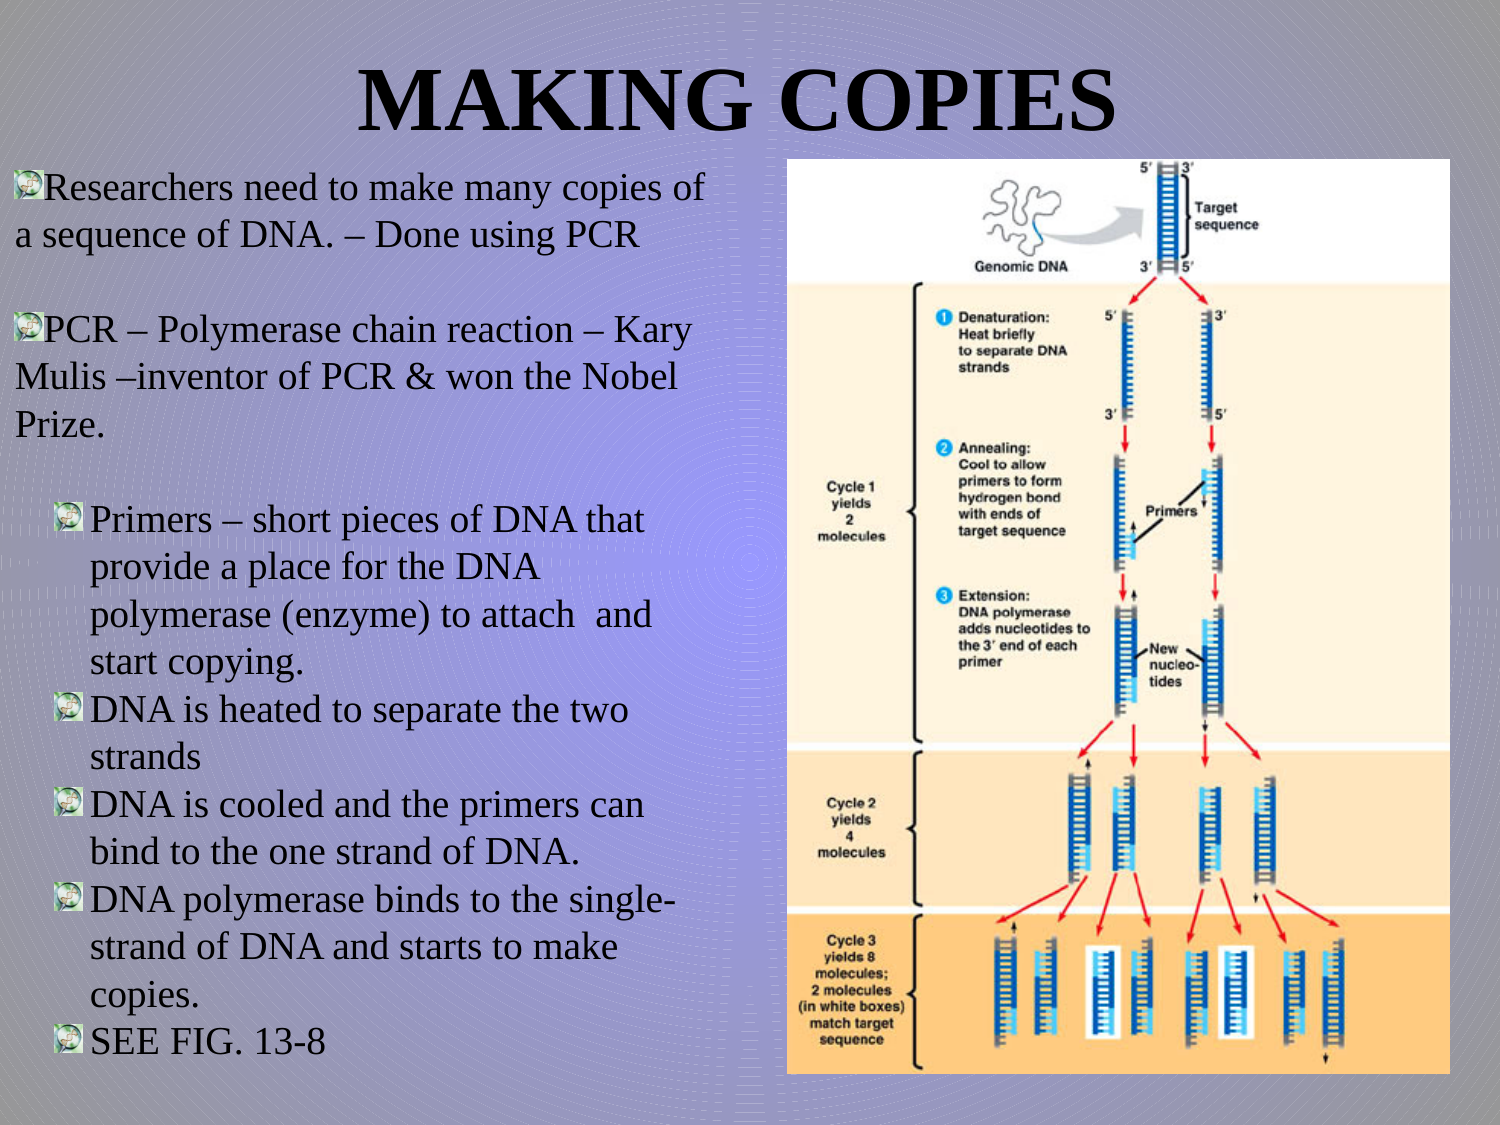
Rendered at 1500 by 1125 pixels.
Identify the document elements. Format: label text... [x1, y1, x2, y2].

picture [54, 692, 83, 721]
picture [54, 502, 83, 531]
picture [787, 159, 1451, 1074]
picture [54, 1024, 83, 1053]
picture [14, 170, 44, 199]
text_box Researchers need to make many copies of a sequence of DNA. – Done using PCR PCR – Polymerase chain reaction – Kary Mulis –inventor of PCR & won the Nobel Prize. Primers – short pieces of DNA that provide a place for the DNA polymerase (enzyme) to attach and start copying. DNA is heated to separate the two strands DNA is cooled and the primers can bind to the one strand of DNA. DNA polymerase binds to the single-strand of DNA and starts to make copies. SEE FIG. 13-8 [0, 153, 725, 1115]
picture [54, 882, 83, 911]
title Making Copies [75, 0, 1425, 188]
picture [54, 787, 83, 816]
picture [14, 312, 44, 341]
